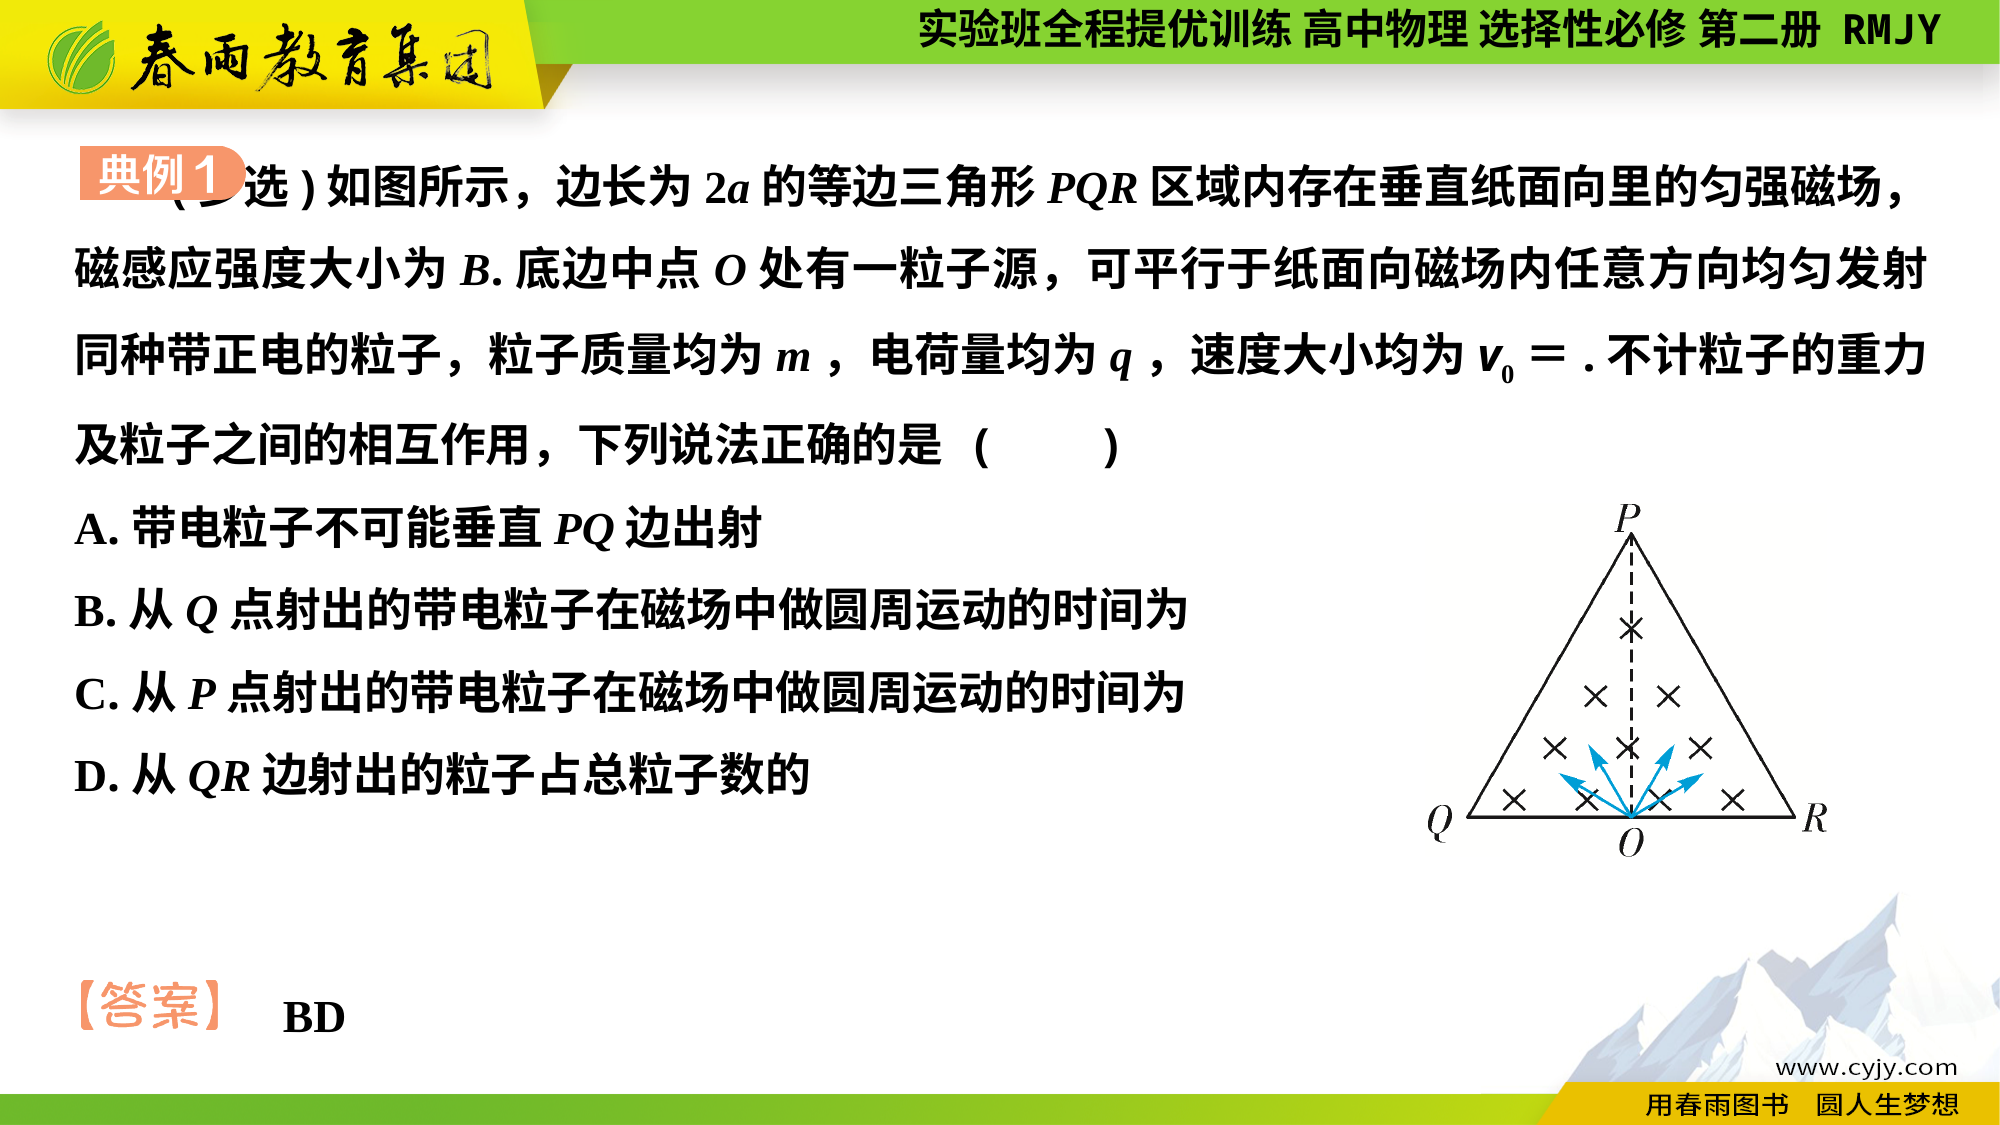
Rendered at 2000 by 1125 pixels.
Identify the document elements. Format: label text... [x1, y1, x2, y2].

text_box BD [268, 952, 362, 1050]
picture [0, 0, 2000, 1125]
